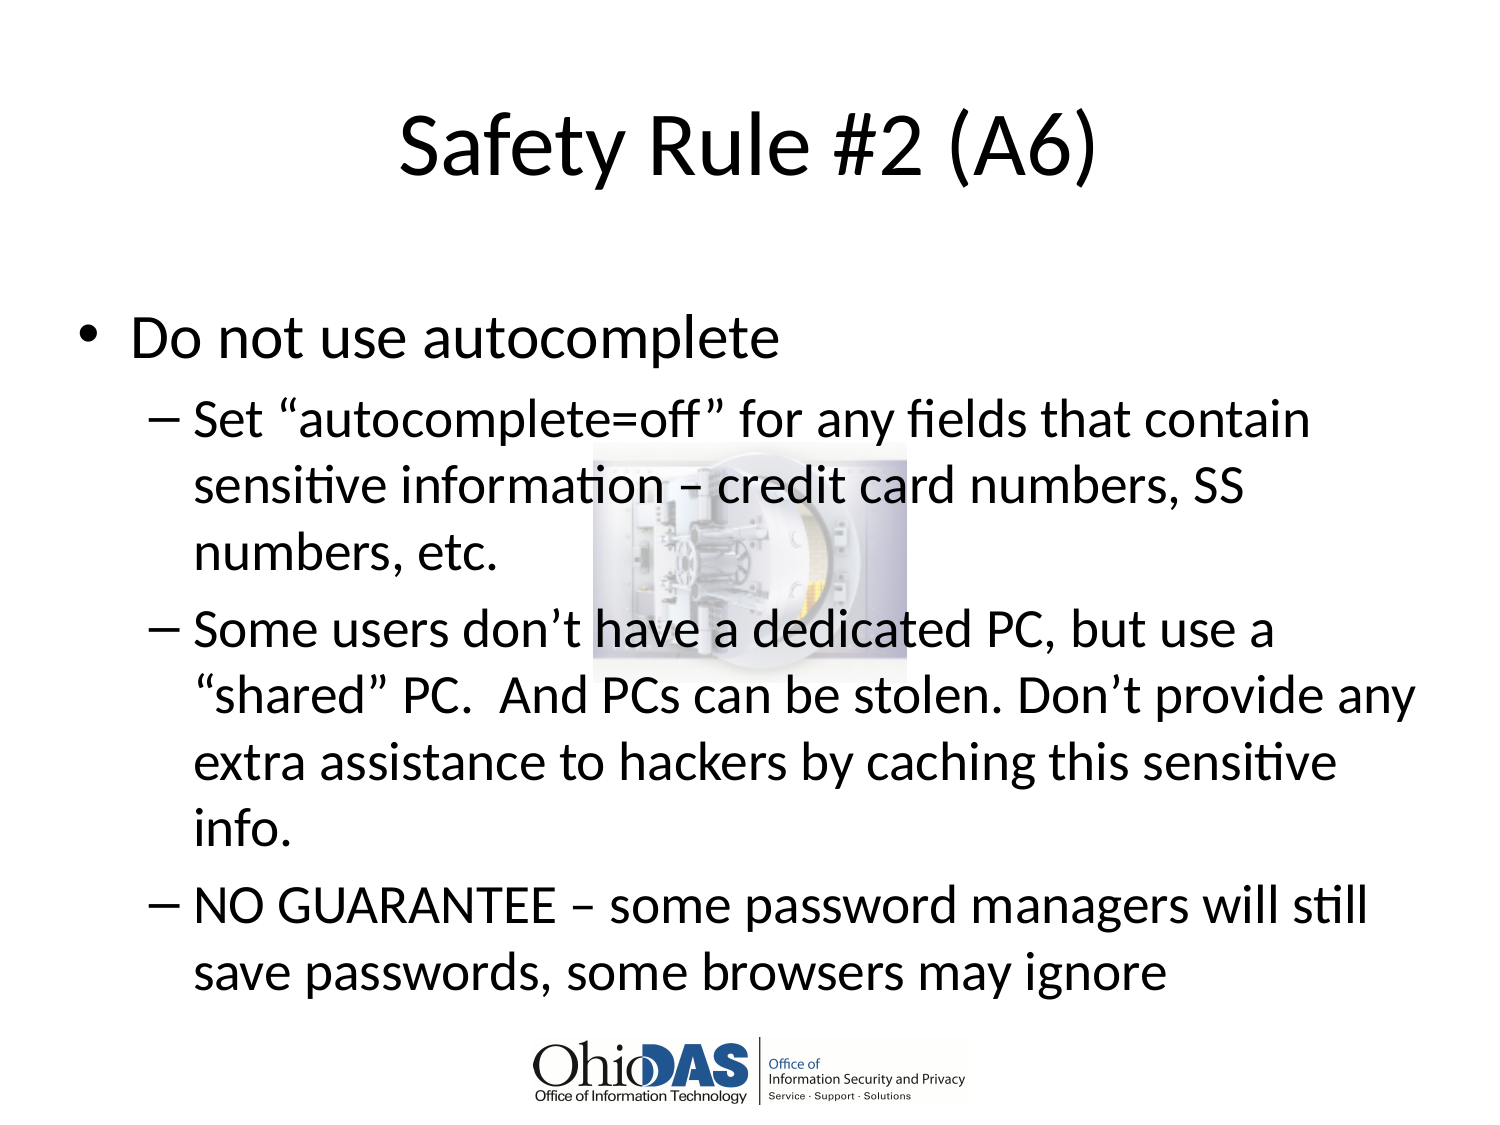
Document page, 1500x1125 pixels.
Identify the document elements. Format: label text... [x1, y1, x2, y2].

picture [533, 1037, 969, 1105]
title Safety Rule #2 (A6) [75, 45, 1425, 233]
list Do not use autocomplete Set “autocomplete=off” for any fields that contain sensitive information – credit card numbers, SS numbers, etc. Some users don’t have a dedicated PC, but use a “shared” PC. And PCs can be stolen. Don’t provide any extra assistance to hackers by caching this sensitive info. NO GUARANTEE – some password managers will still save passwords, some browsers may ignore [62, 287, 1450, 1013]
